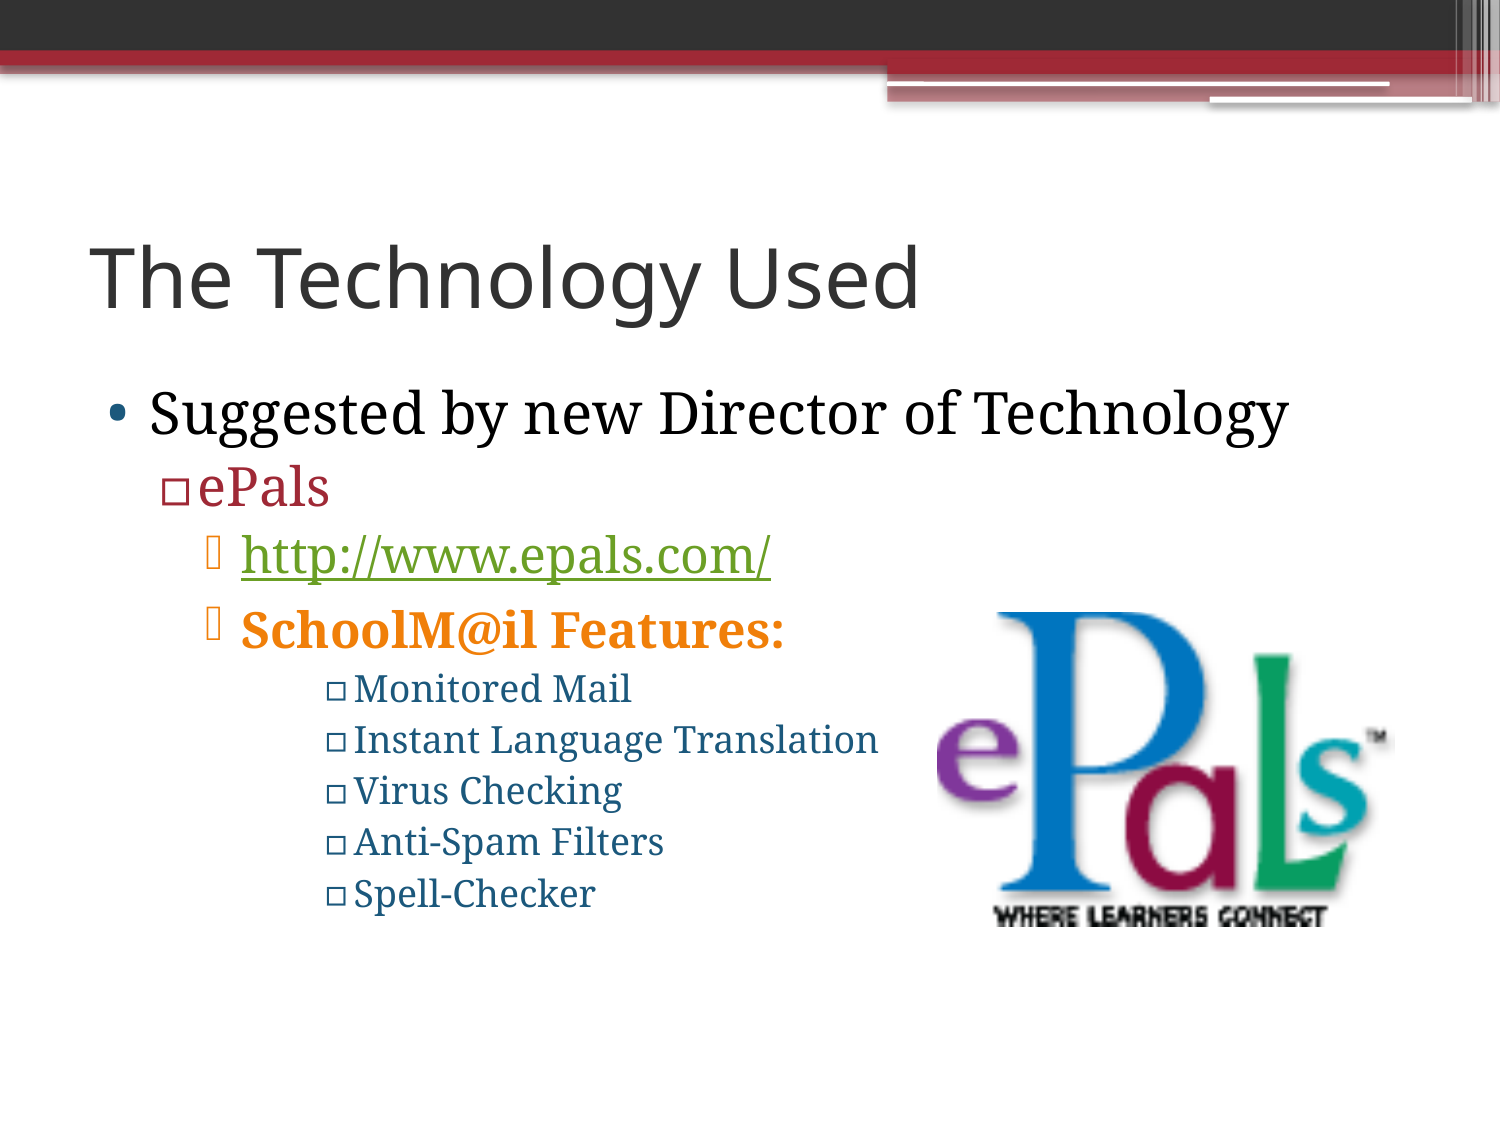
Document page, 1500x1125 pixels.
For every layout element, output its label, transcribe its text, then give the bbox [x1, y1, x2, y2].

title The Technology Used [75, 187, 1425, 363]
list Suggested by new Director of Technology ePals http://www.epals.com/ SchoolM@il Features: Monitored Mail Instant Language Translation Virus Checking Anti-Spam Filters Spell-Checker [75, 368, 1425, 1079]
picture [937, 612, 1396, 927]
